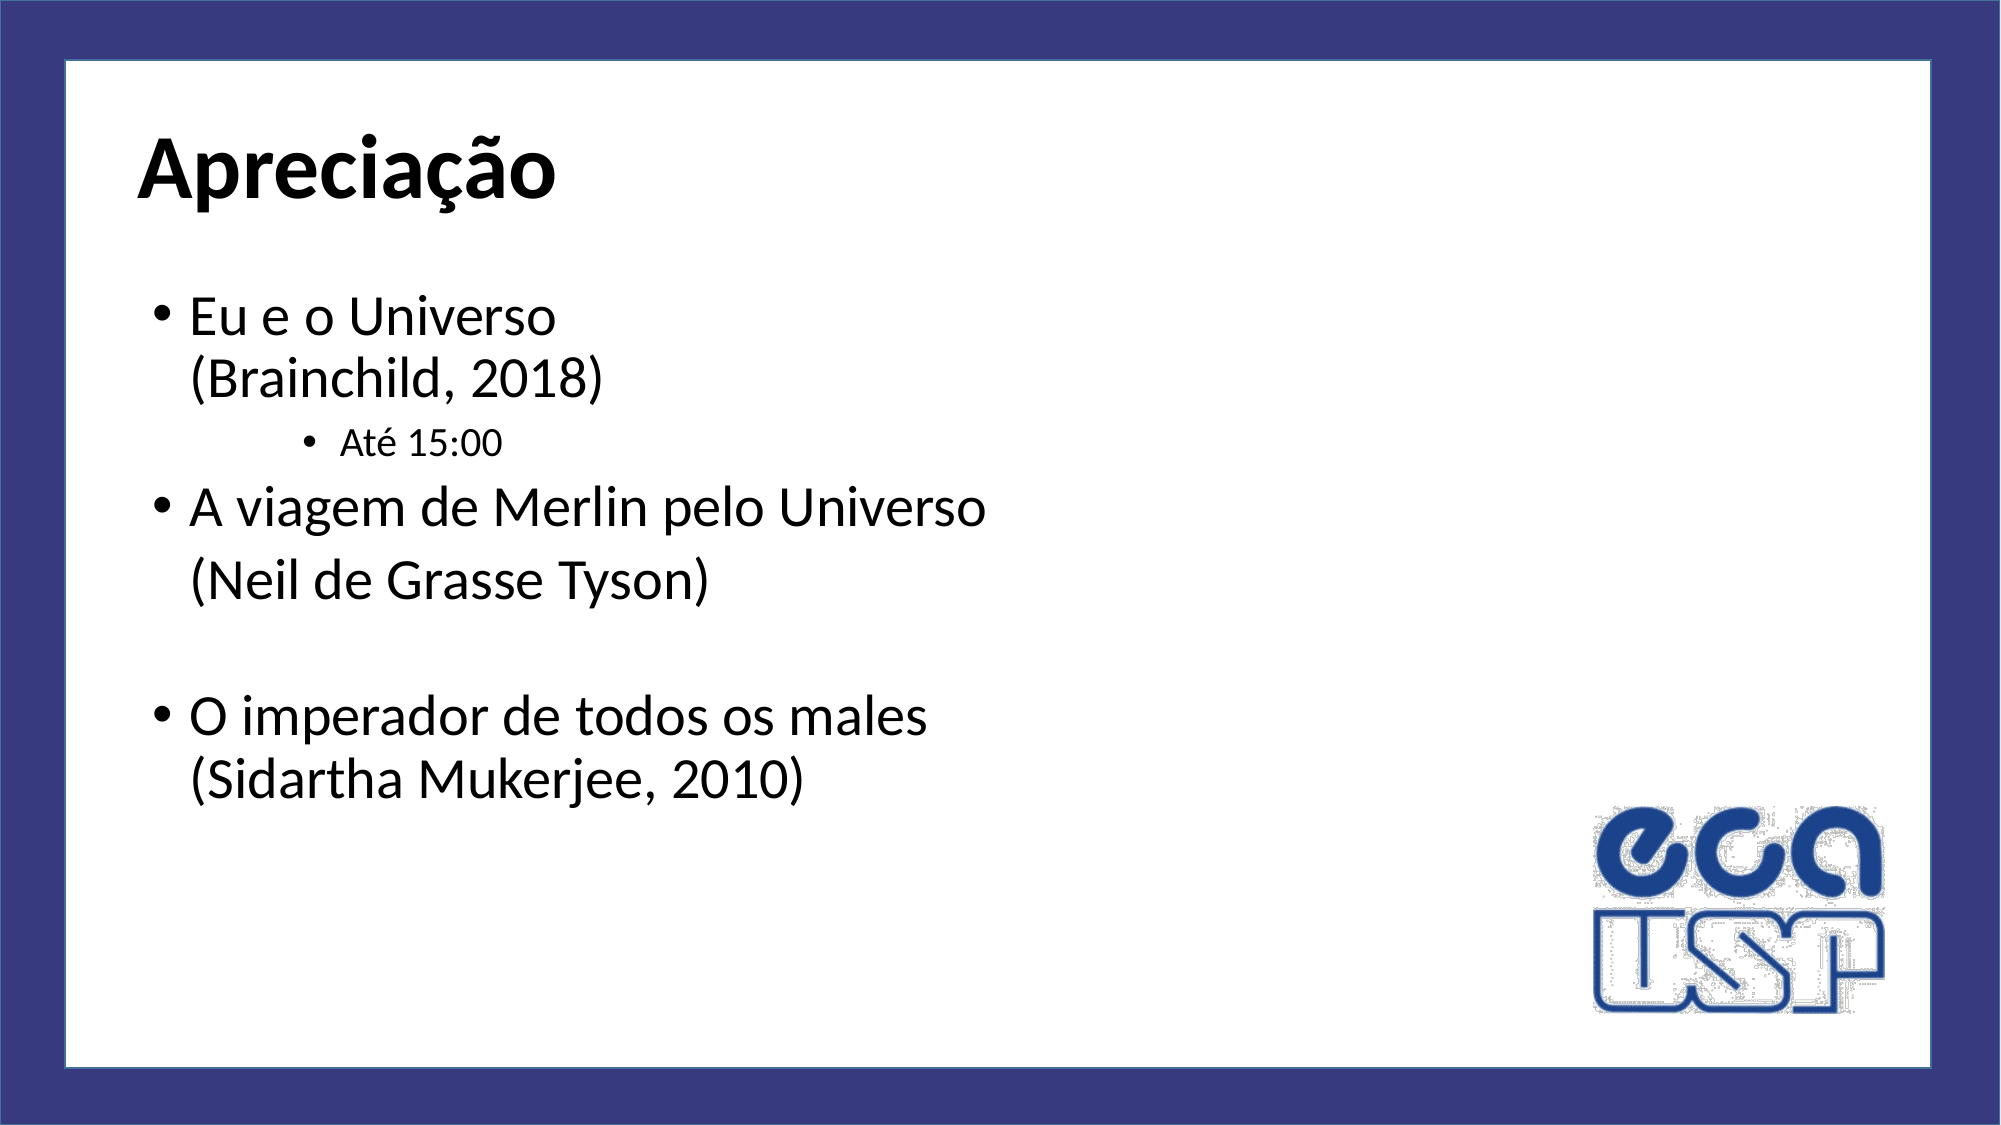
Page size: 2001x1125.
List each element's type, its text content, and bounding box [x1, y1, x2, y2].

title Apreciação [122, 59, 1876, 278]
list Eu e o Universo (Brainchild, 2018) Até 15:00 A viagem de Merlin pelo Universo (Neil de Grasse Tyson) O imperador de todos os males (Sidartha Mukerjee, 2010) [137, 277, 1574, 1106]
picture [1593, 806, 1885, 1014]
